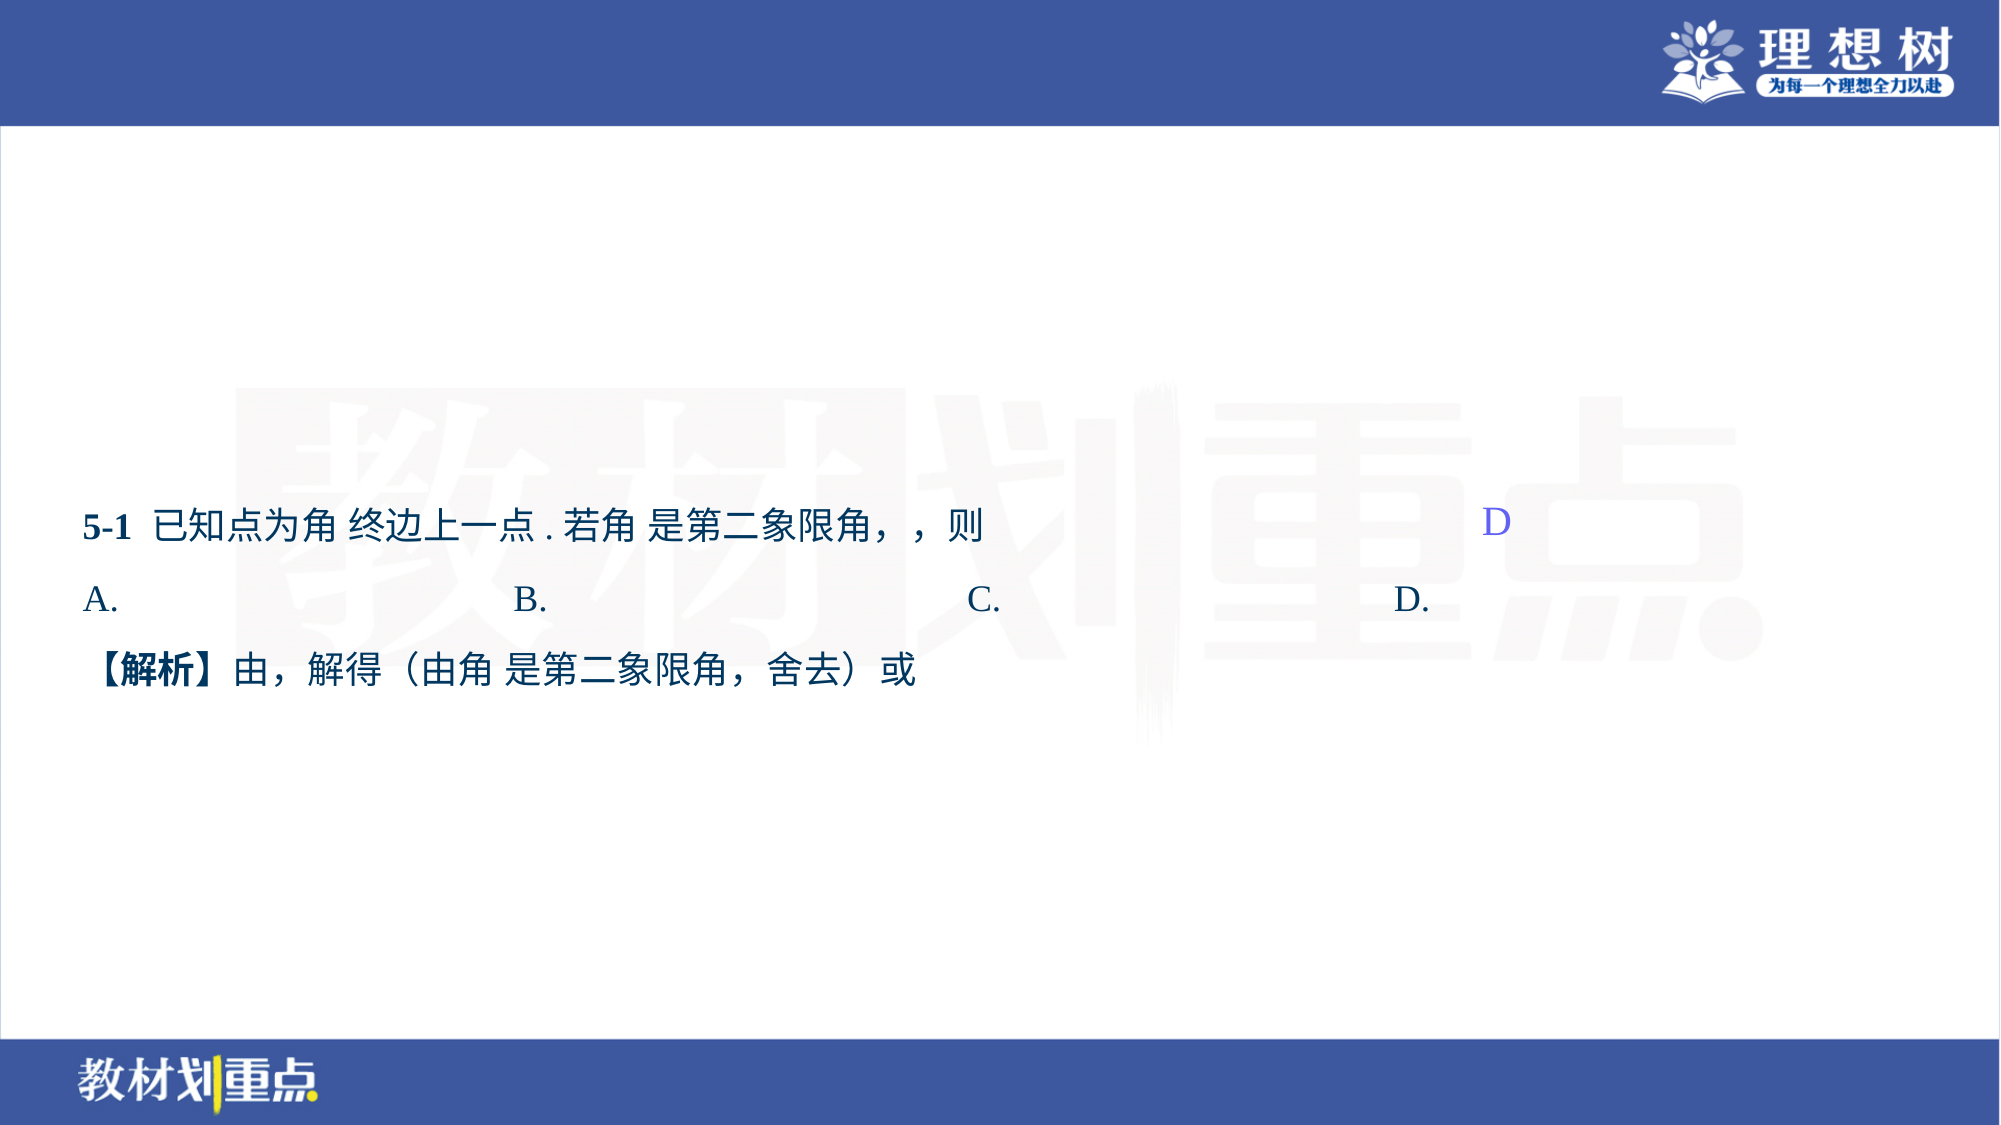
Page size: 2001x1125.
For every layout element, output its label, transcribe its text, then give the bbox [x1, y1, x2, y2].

picture [0, 0, 2000, 1125]
text_box D [1466, 491, 1528, 542]
